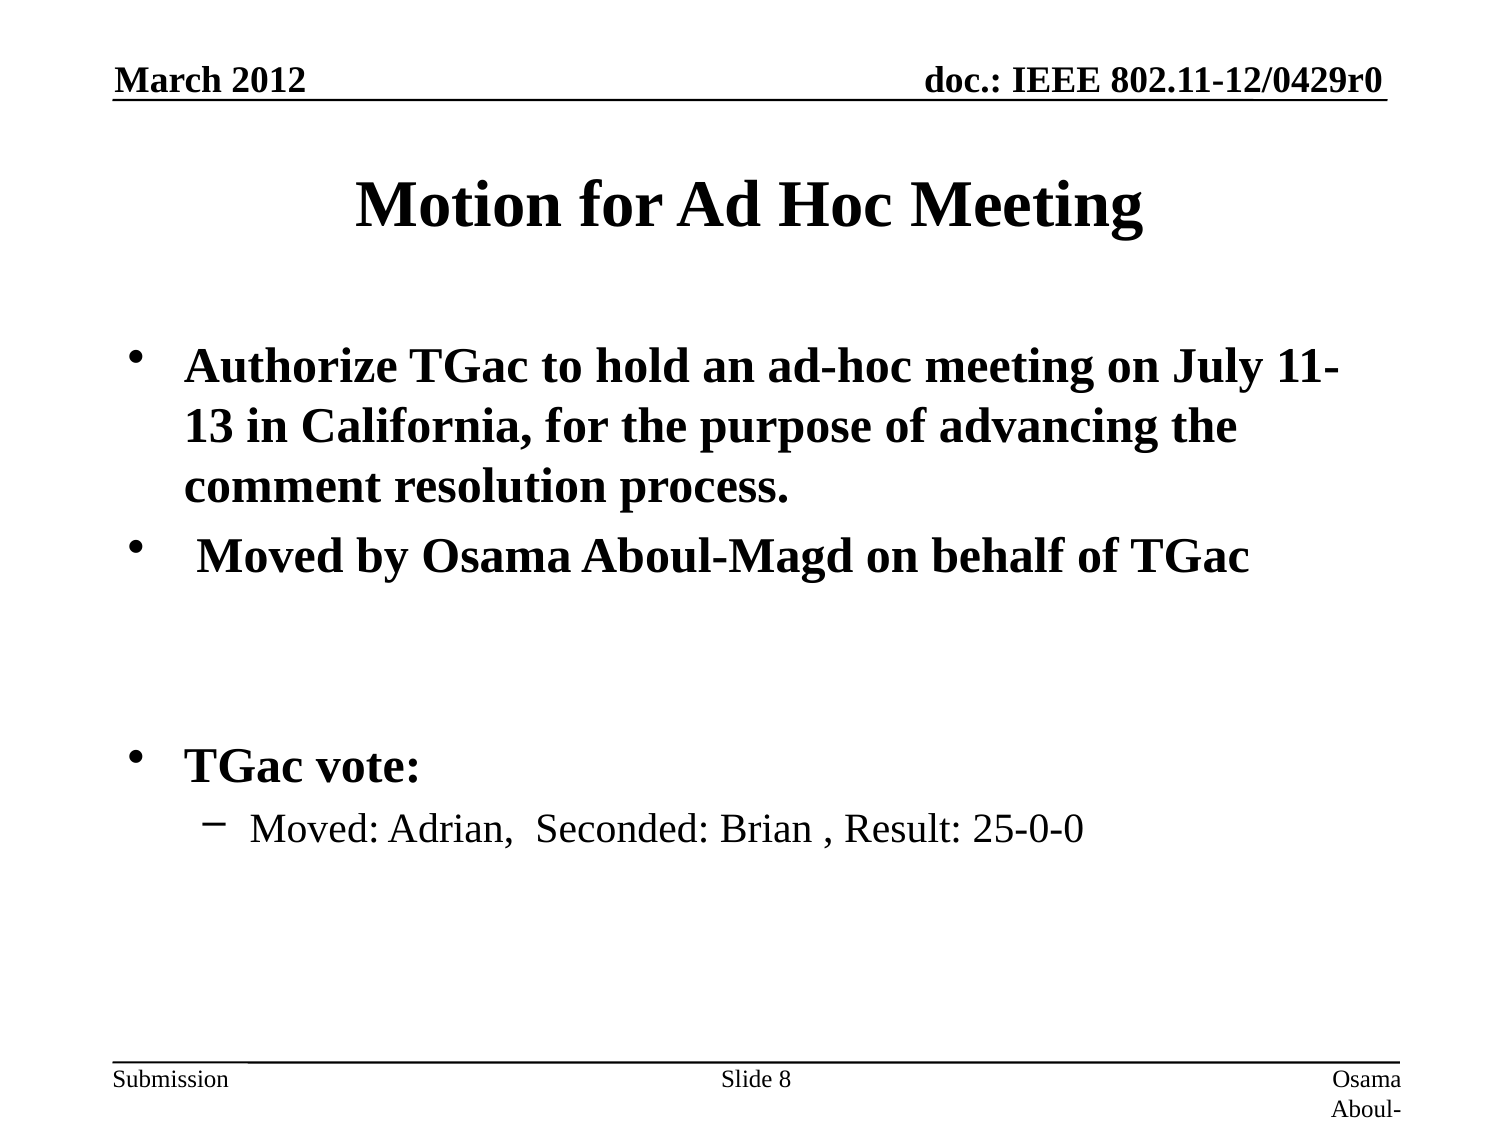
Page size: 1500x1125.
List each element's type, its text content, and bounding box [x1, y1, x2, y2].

footer Osama Aboul-Magd (Huawei Technologies) [1324, 1061, 1402, 1093]
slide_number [114, 54, 374, 101]
title Motion for Ad Hoc Meeting [112, 112, 1388, 288]
list Authorize TGac to hold an ad-hoc meeting on July 11-13 in California, for the purpose of advancing the comment resolution process. Moved by Osama Aboul-Magd on behalf of TGac TGac vote: Moved: Adrian, Seconded: Brian , Result: 25-0-0 [112, 324, 1388, 1000]
slide_number Slide 8 [712, 1061, 800, 1093]
